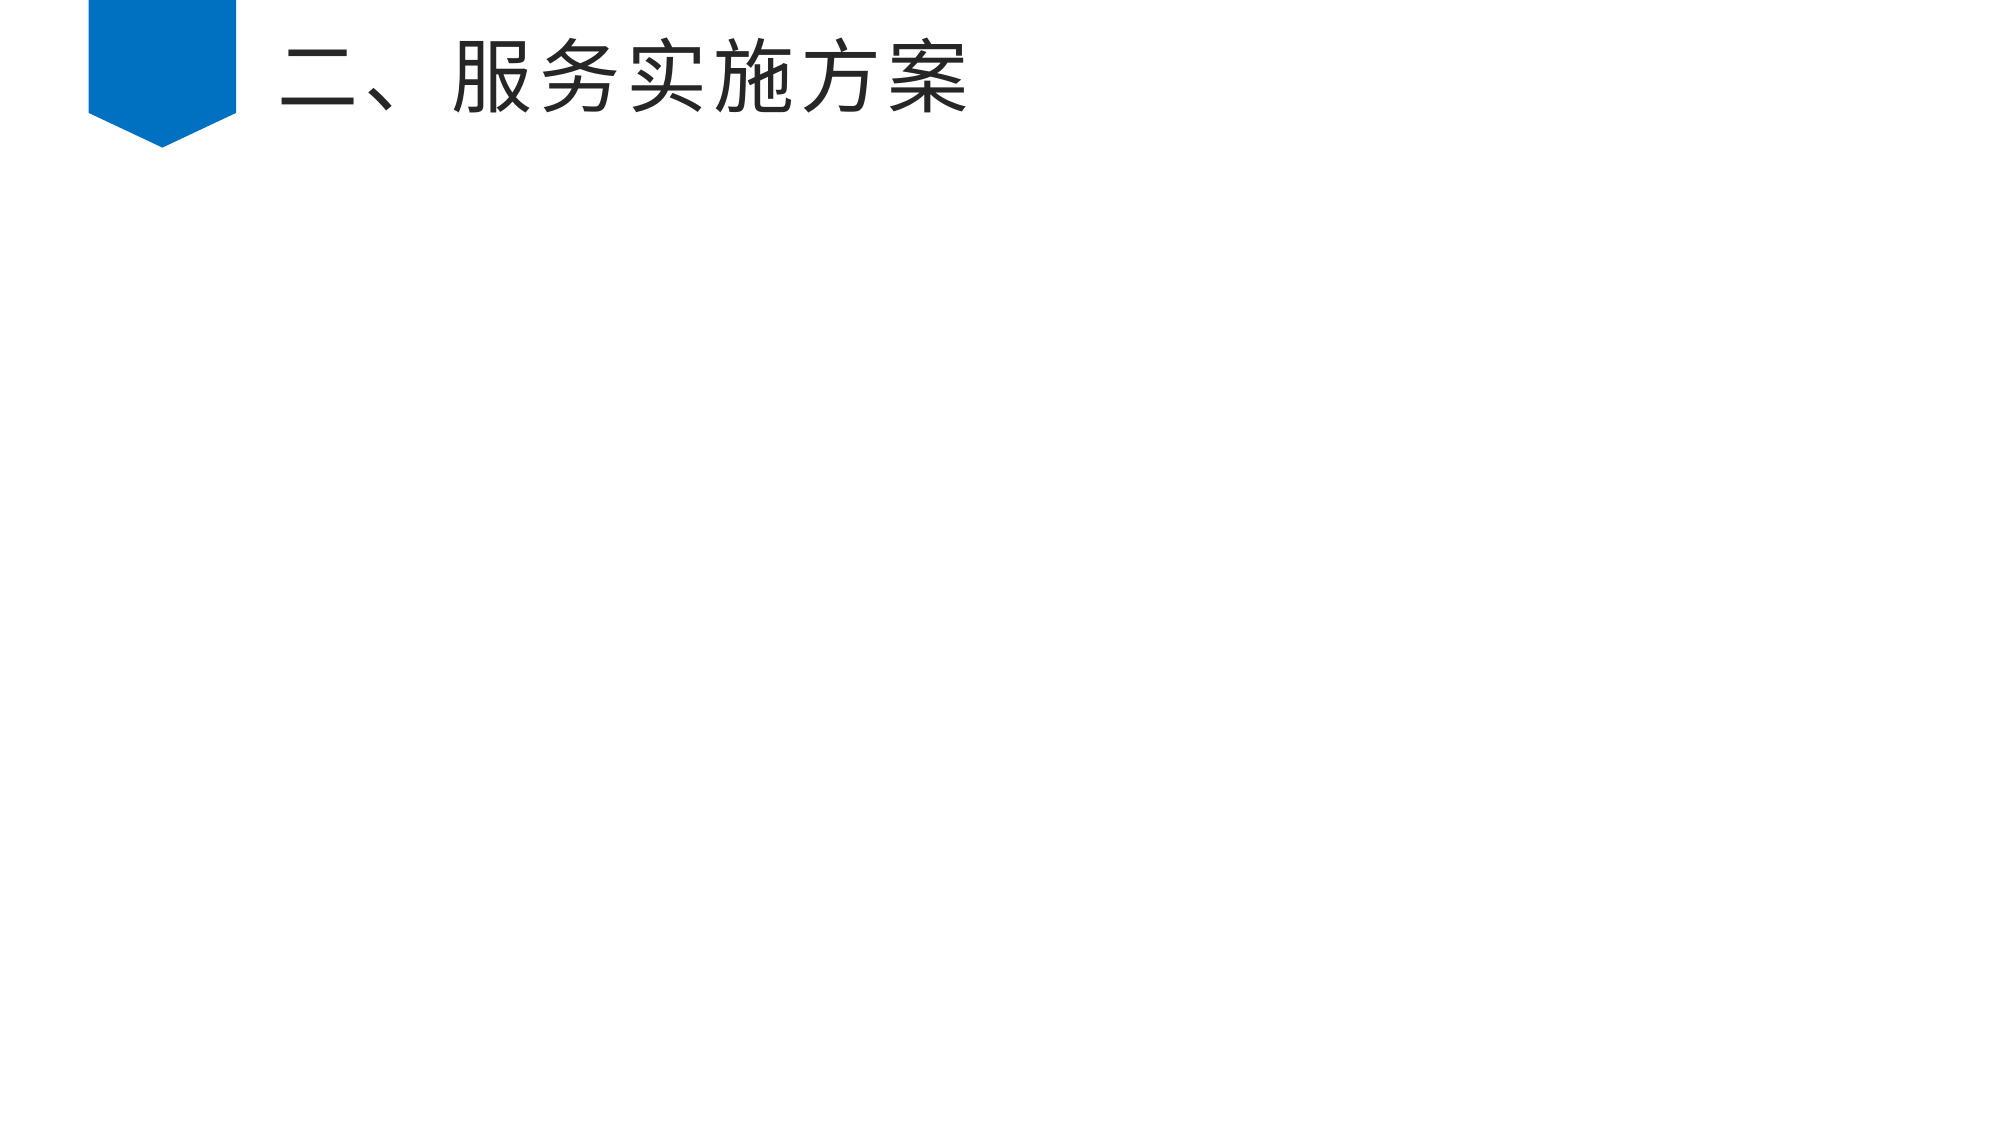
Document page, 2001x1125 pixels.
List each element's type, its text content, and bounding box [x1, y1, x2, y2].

title 二、服务实施方案 [262, 15, 1940, 132]
text_box [87, 0, 238, 149]
